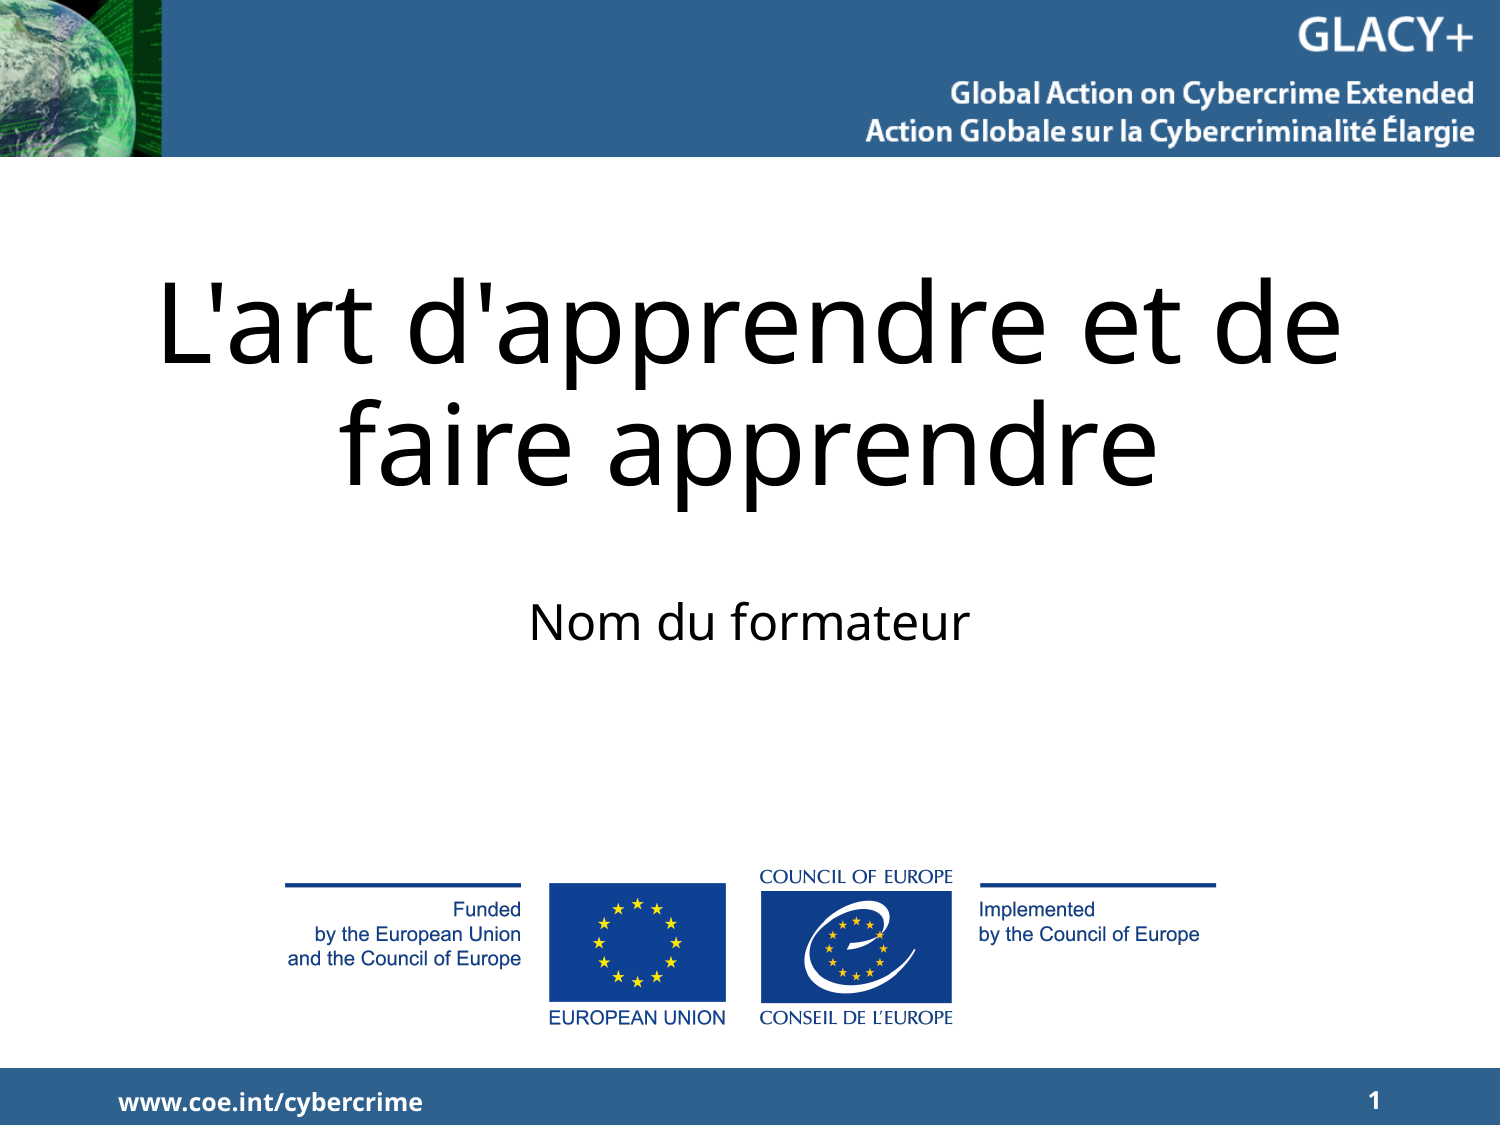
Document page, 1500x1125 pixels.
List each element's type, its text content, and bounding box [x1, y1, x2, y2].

slide_number www.coe.int/cybercrime [103, 1071, 491, 1125]
slide_number 1 [1059, 1071, 1397, 1125]
title L'art d'apprendre et de faire apprendre [112, 245, 1388, 517]
picture [0, 0, 1500, 157]
picture [283, 868, 1217, 1026]
subtitle Nom du formateur [187, 589, 1313, 795]
